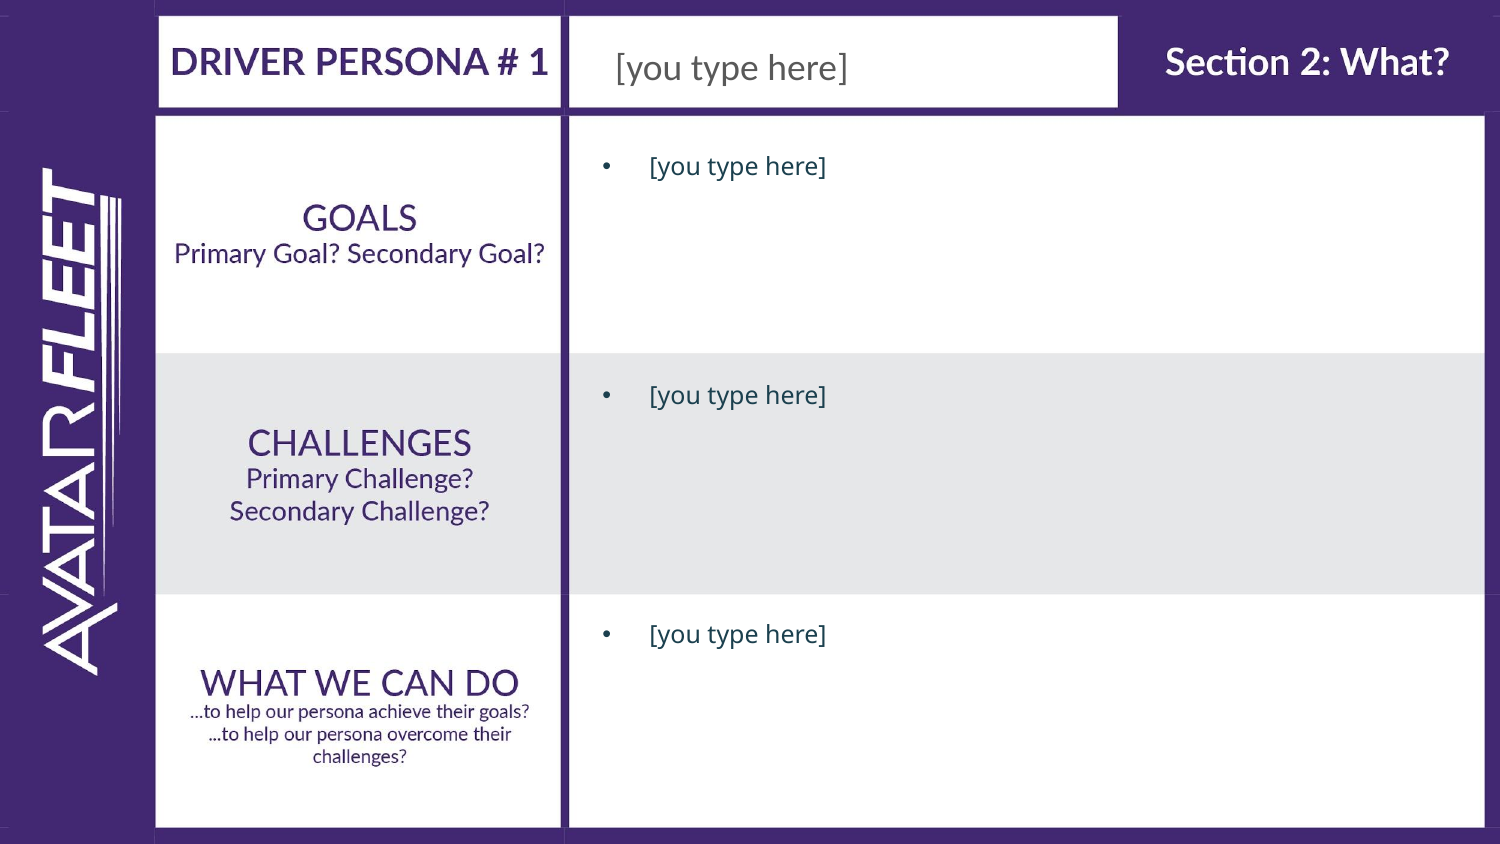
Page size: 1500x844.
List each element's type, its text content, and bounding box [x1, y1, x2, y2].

text_box [you type here] [587, 602, 1425, 656]
picture [0, 0, 1500, 844]
text_box [you type here] [599, 35, 1063, 97]
text_box [you type here] [587, 363, 1425, 417]
text_box [you type here] [587, 134, 1425, 188]
